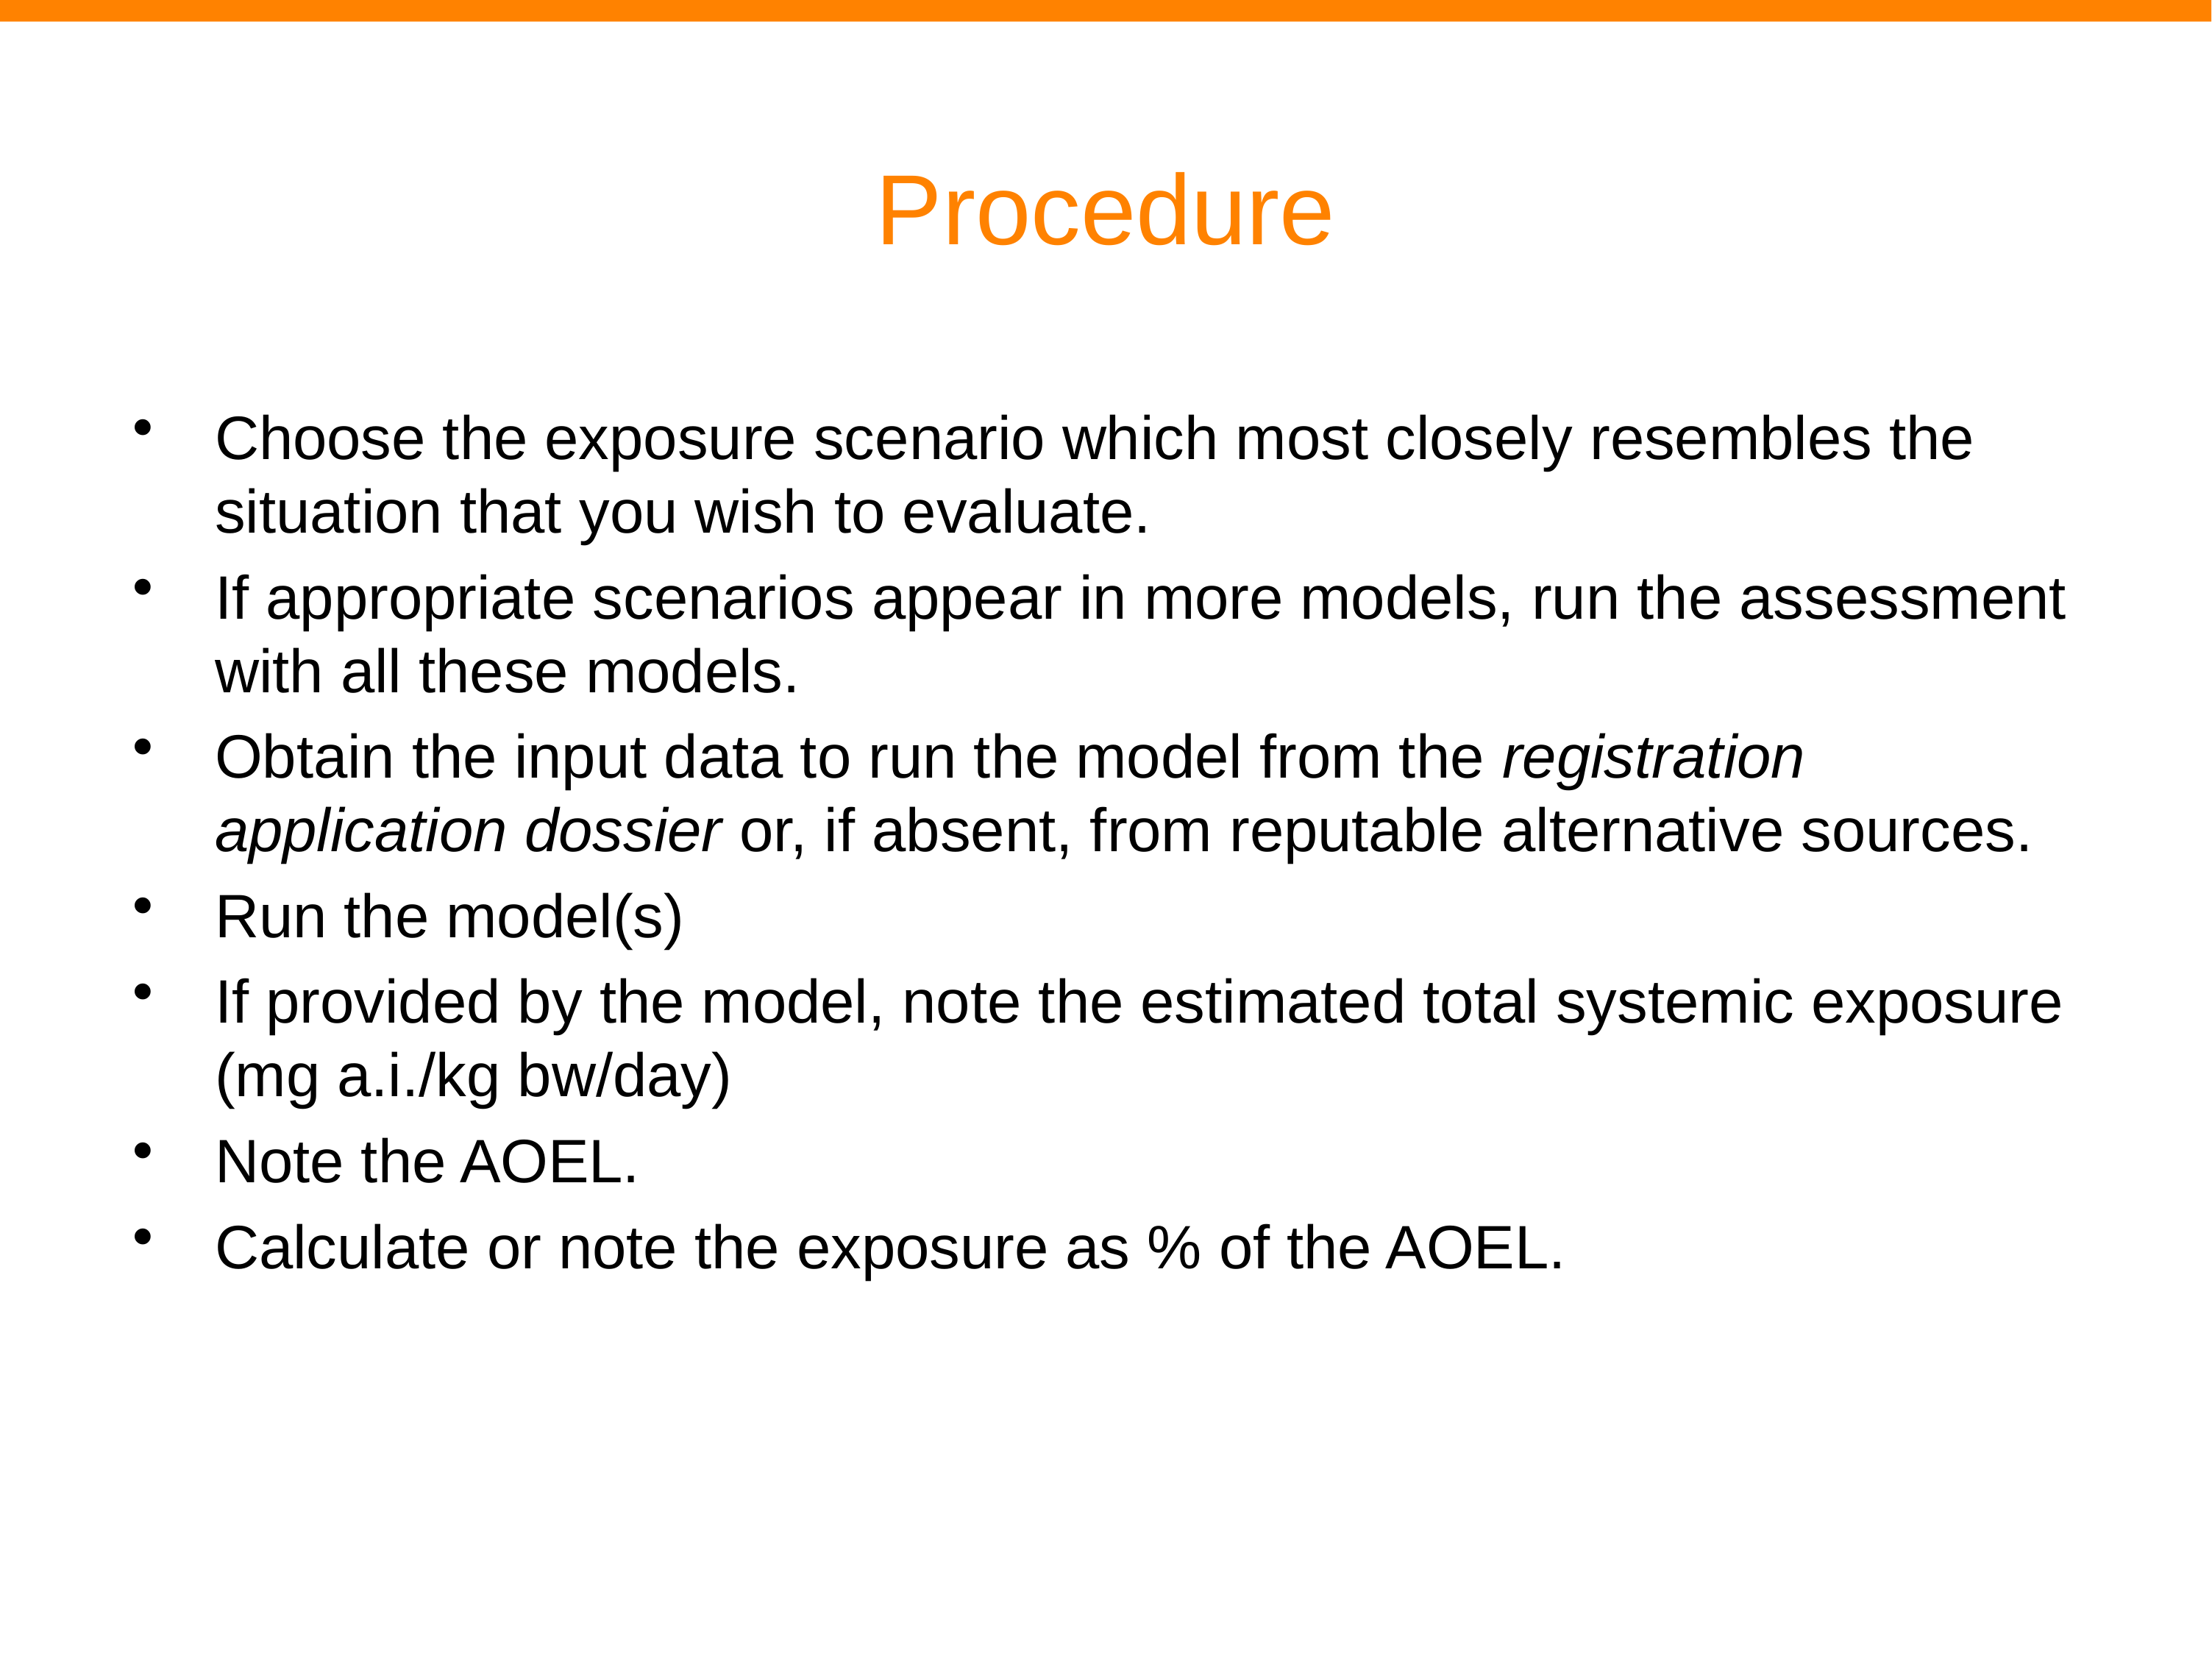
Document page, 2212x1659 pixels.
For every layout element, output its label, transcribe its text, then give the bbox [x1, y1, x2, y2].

list Choose the exposure scenario which most closely resembles the situation that you wish to evaluate. If appropriate scenarios appear in more models, run the assessment with all these models. Obtain the input data to run the model from the registration application dossier or, if absent, from reputable alternative sources. Run the model(s) If provided by the model, note the estimated total systemic exposure (mg a.i./kg bw/day) Note the AOEL. Calculate or note the exposure as % of the AOEL. [110, 387, 2101, 1482]
title Procedure [110, 66, 2101, 344]
